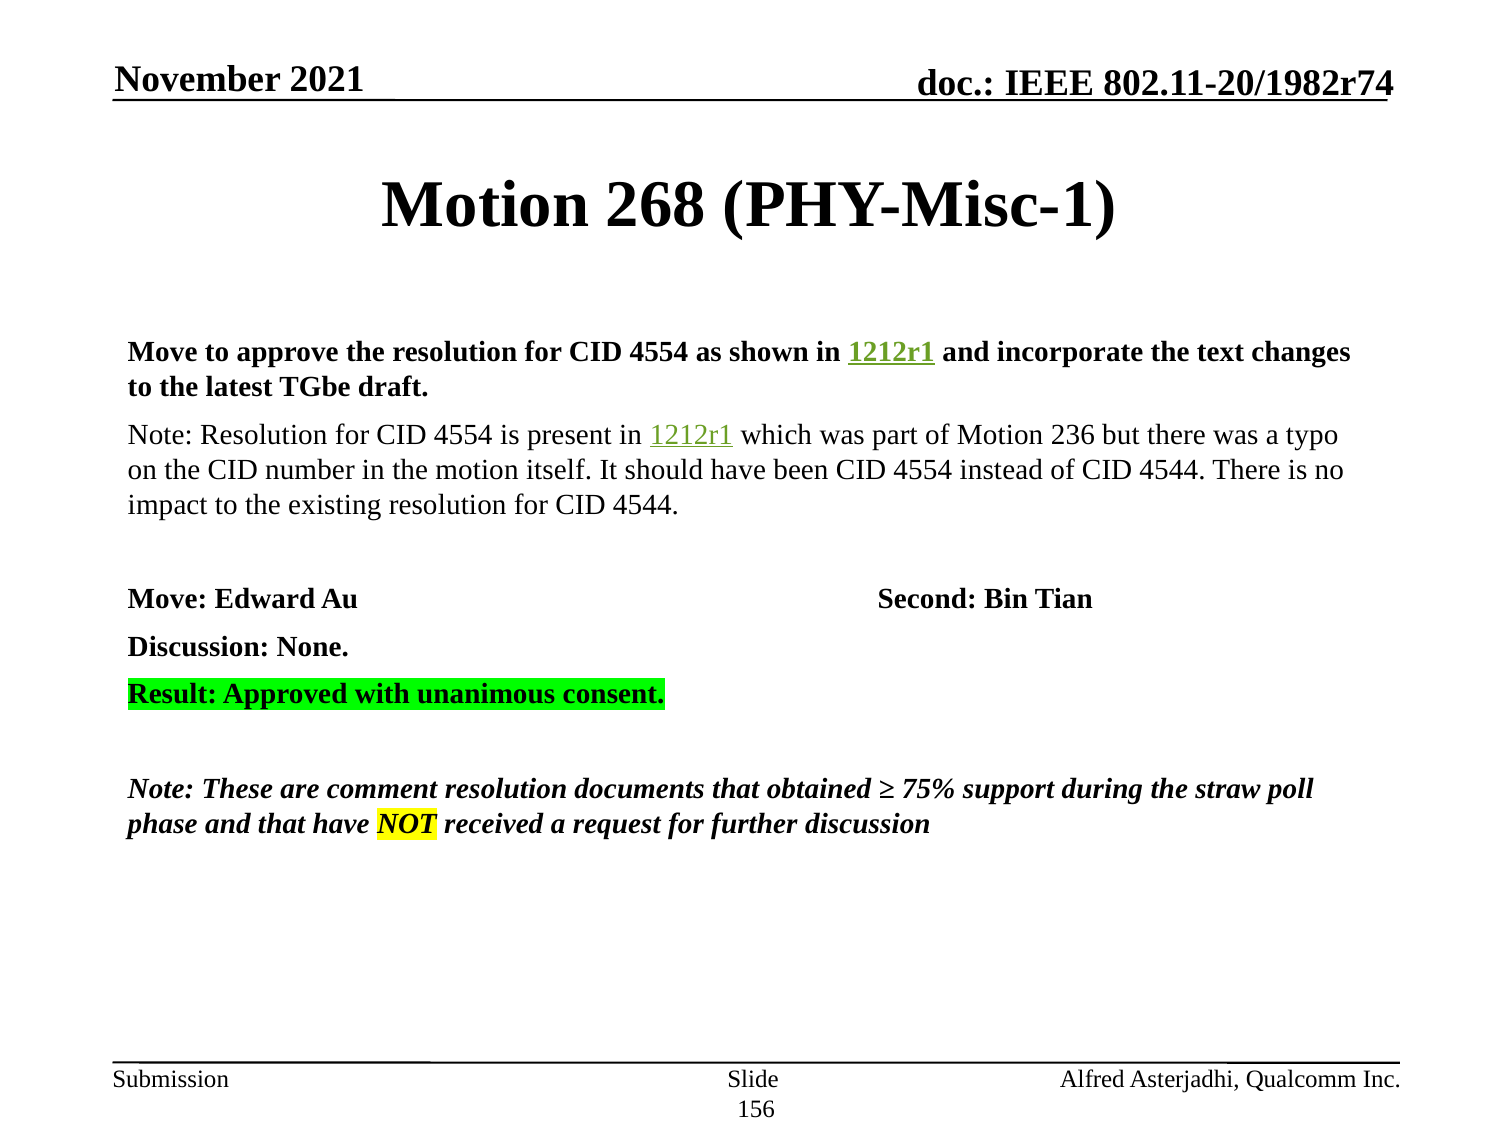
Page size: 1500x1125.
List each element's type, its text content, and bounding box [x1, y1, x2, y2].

list Move to approve the resolution for CID 4554 as shown in 1212r1 and incorporate the text changes to the latest TGbe draft. Note: Resolution for CID 4554 is present in 1212r1 which was part of Motion 236 but there was a typo on the CID number in the motion itself. It should have been CID 4554 instead of CID 4544. There is no impact to the existing resolution for CID 4544. Move: Edward Au Second: Bin Tian Discussion: None. Result: Approved with unanimous consent. Note: These are comment resolution documents that obtained ≥ 75% support during the straw poll phase and that have NOT received a request for further discussion [112, 324, 1388, 1063]
slide_number Slide 156 [712, 1061, 800, 1123]
footer Alfred Asterjadhi, Qualcomm Inc. [878, 1061, 1402, 1093]
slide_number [114, 54, 423, 100]
title Motion 268 (PHY-Misc-1) [112, 112, 1388, 288]
